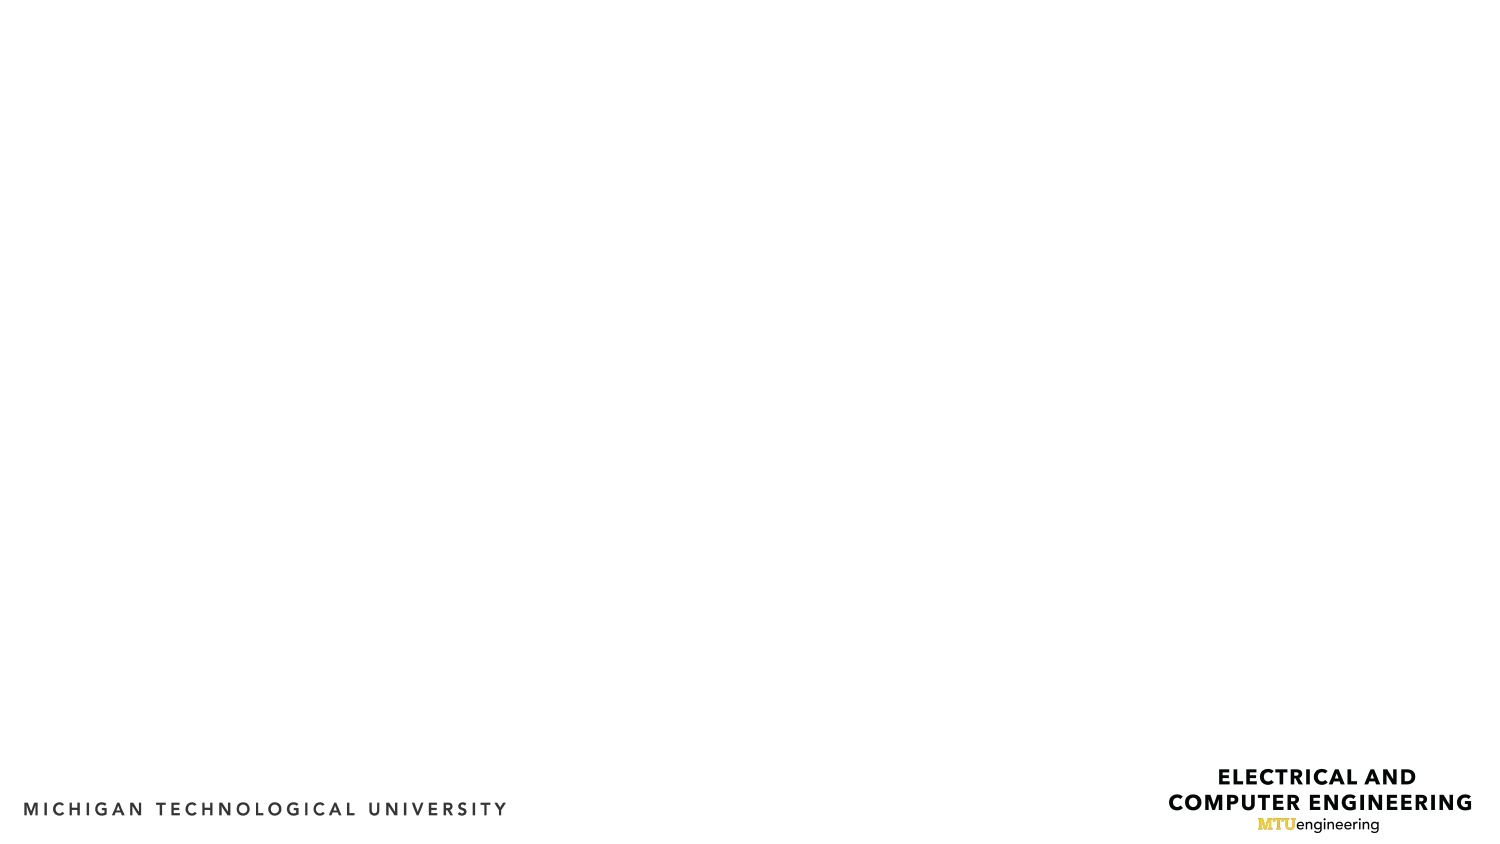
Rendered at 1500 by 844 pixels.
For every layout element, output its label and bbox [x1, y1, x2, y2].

picture [1168, 766, 1474, 833]
picture [23, 800, 510, 823]
